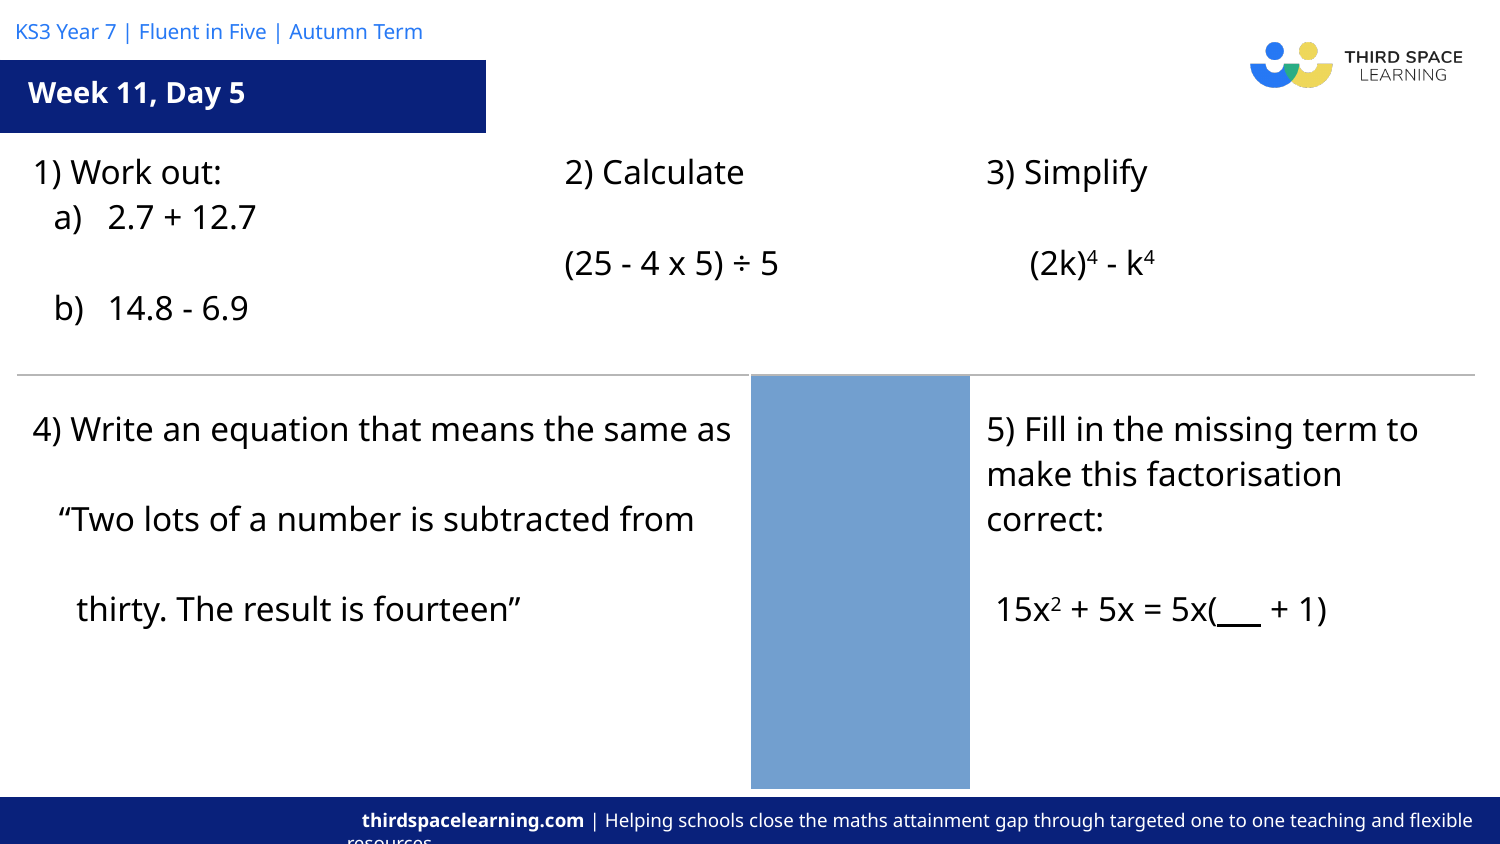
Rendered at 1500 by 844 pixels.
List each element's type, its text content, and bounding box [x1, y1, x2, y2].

table_cell 4) Write an equation that means the same as “Two lots of a number is subtracted from thirty. The result is fourteen” [19, 376, 749, 788]
text_box Week 11, Day 5 [13, 59, 383, 125]
picture [1250, 33, 1465, 99]
table_header 1) Work out: 2.7 + 12.7 14.8 - 6.9 [19, 142, 549, 374]
table_cell 5) Fill in the missing term to make this factorisation correct: 15x2 + 5x = 5x( + 1) [972, 376, 1474, 788]
table_header 3) Simplify (2k)4 - k4 [972, 142, 1474, 374]
table_header 2) Calculate (25 - 4 x 5) ÷ 5 [550, 142, 970, 374]
